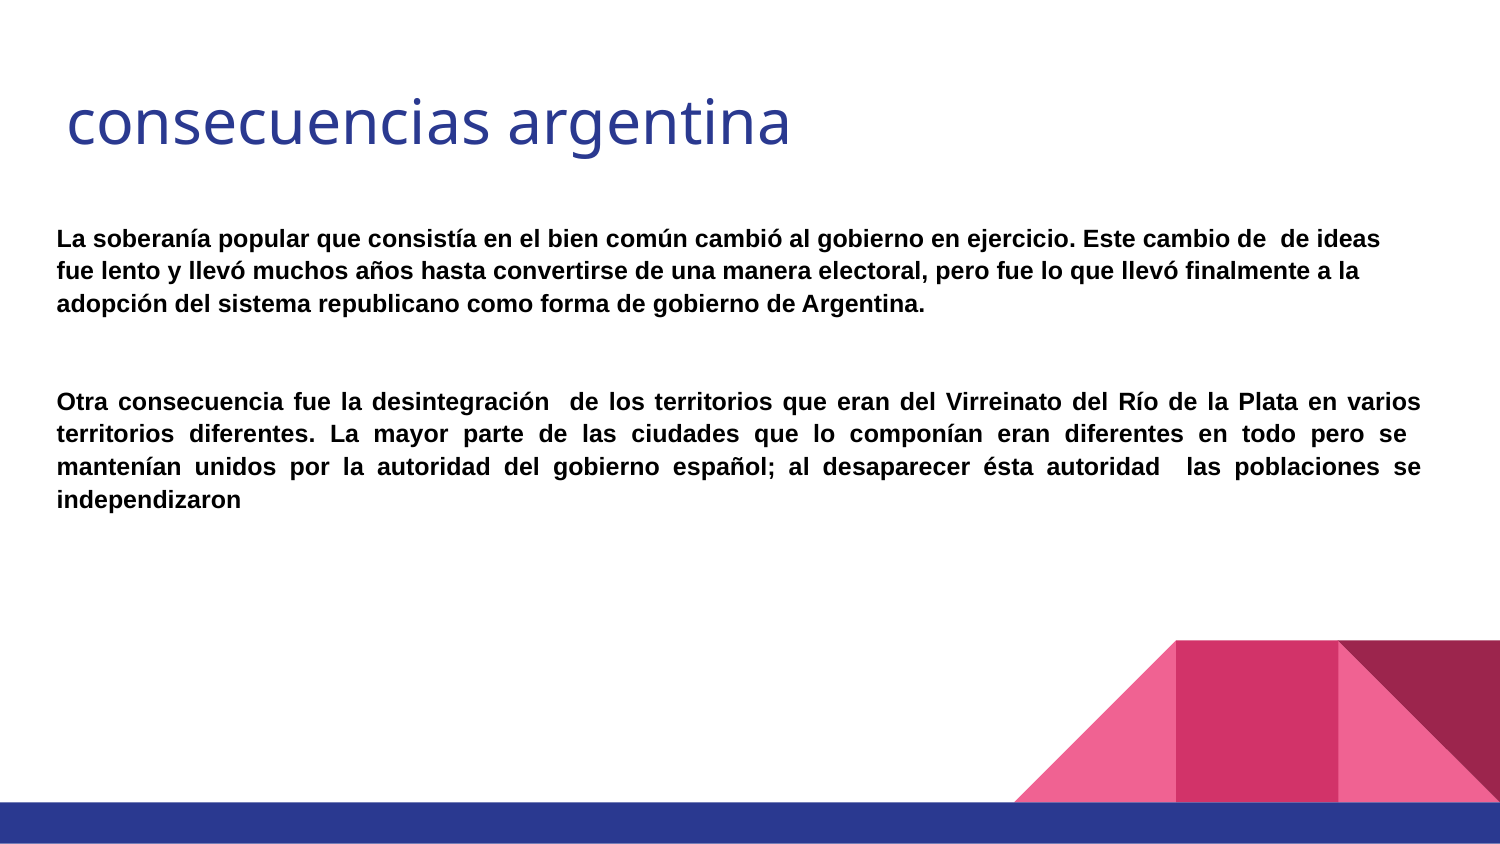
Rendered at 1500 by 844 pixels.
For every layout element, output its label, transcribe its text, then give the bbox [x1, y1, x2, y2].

list La soberanía popular que consistía en el bien común cambió al gobierno en ejercicio. Este cambio de de ideas fue lento y llevó muchos años hasta convertirse de una manera electoral, pero fue lo que llevó finalmente a la adopción del sistema republicano como forma de gobierno de Argentina. Otra consecuencia fue la desintegración de los territorios que eran del Virreinato del Río de la Plata en varios territorios diferentes. La mayor parte de las ciudades que lo componían eran diferentes en todo pero se mantenían unidos por la autoridad del gobierno español; al desaparecer ésta autoridad las poblaciones se independizaron [41, 142, 1440, 701]
title consecuencias argentina [51, 67, 1449, 167]
